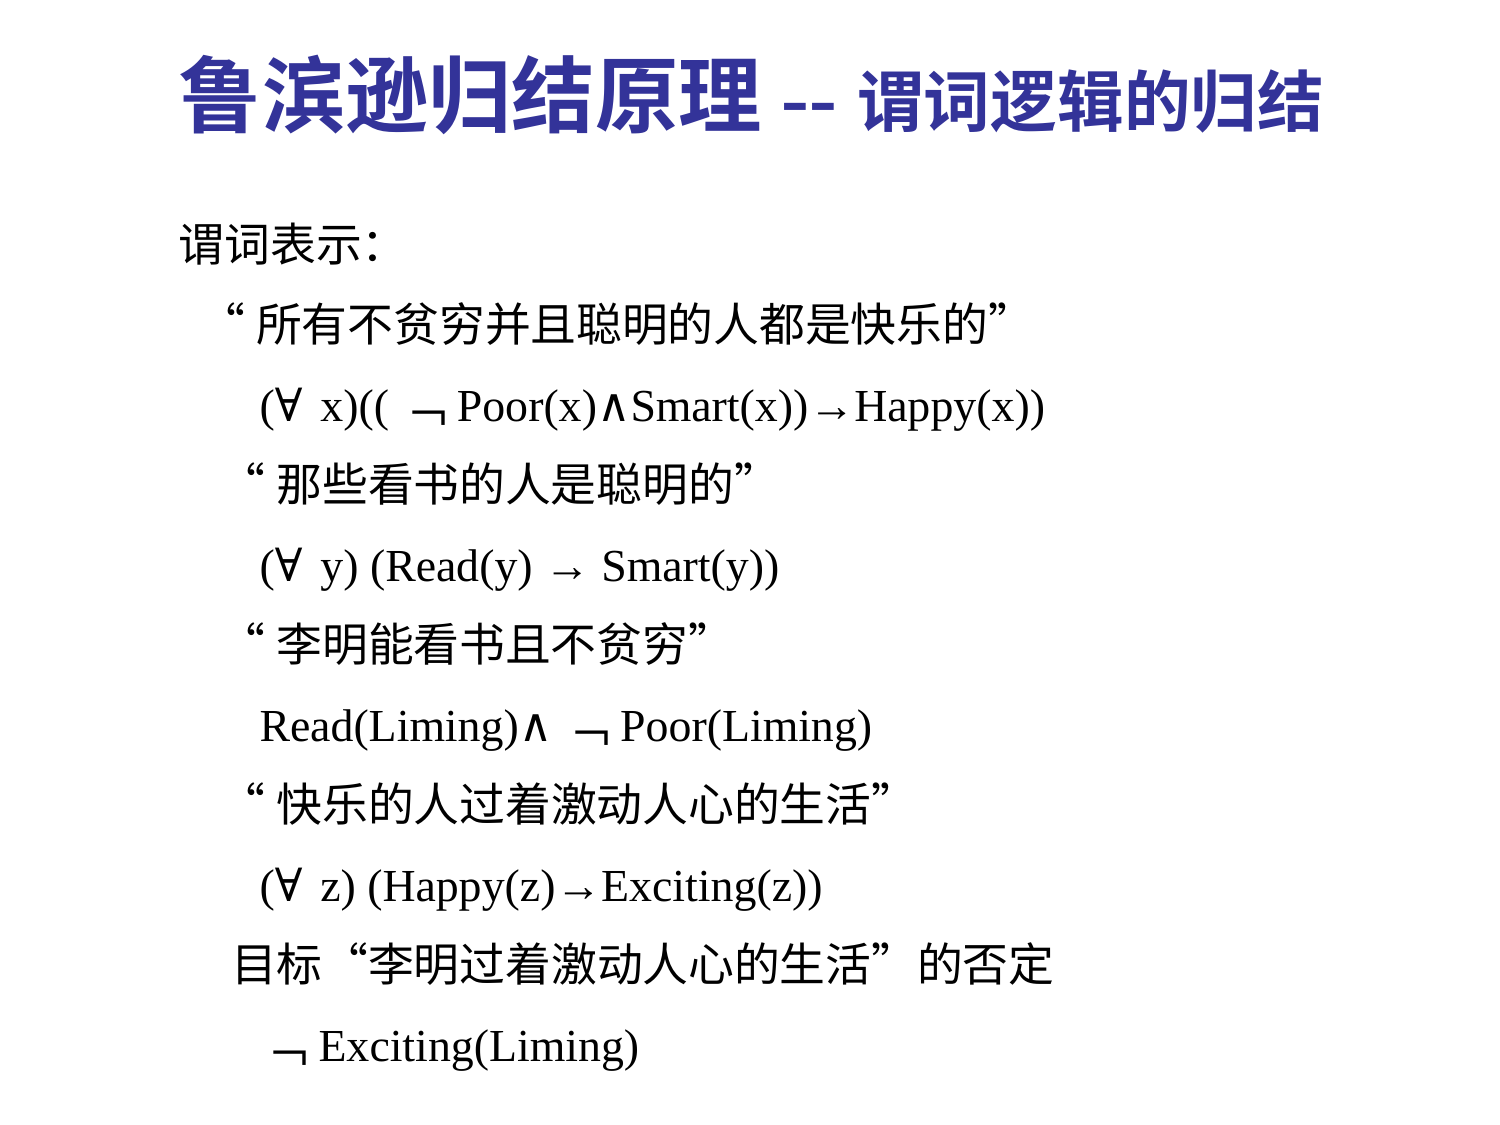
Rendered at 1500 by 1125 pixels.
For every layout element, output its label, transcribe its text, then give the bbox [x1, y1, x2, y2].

text_box 鲁滨逊归结原理--谓词逻辑的归结 [76, 19, 1427, 168]
list 谓词表示： “所有不贫穷并且聪明的人都是快乐的” (∀x)((﹁Poor(x)∧Smart(x))→Happy(x)) “那些看书的人是聪明的” (∀y) (Read(y) → Smart(y)) “李明能看书且不贫穷” Read(Liming)∧﹁Poor(Liming) “快乐的人过着激动人心的生活” (∀z) (Happy(z)→Exciting(z)) 目标“李明过着激动人心的生活”的否定 ﹁Exciting(Liming) [98, 208, 1425, 1047]
